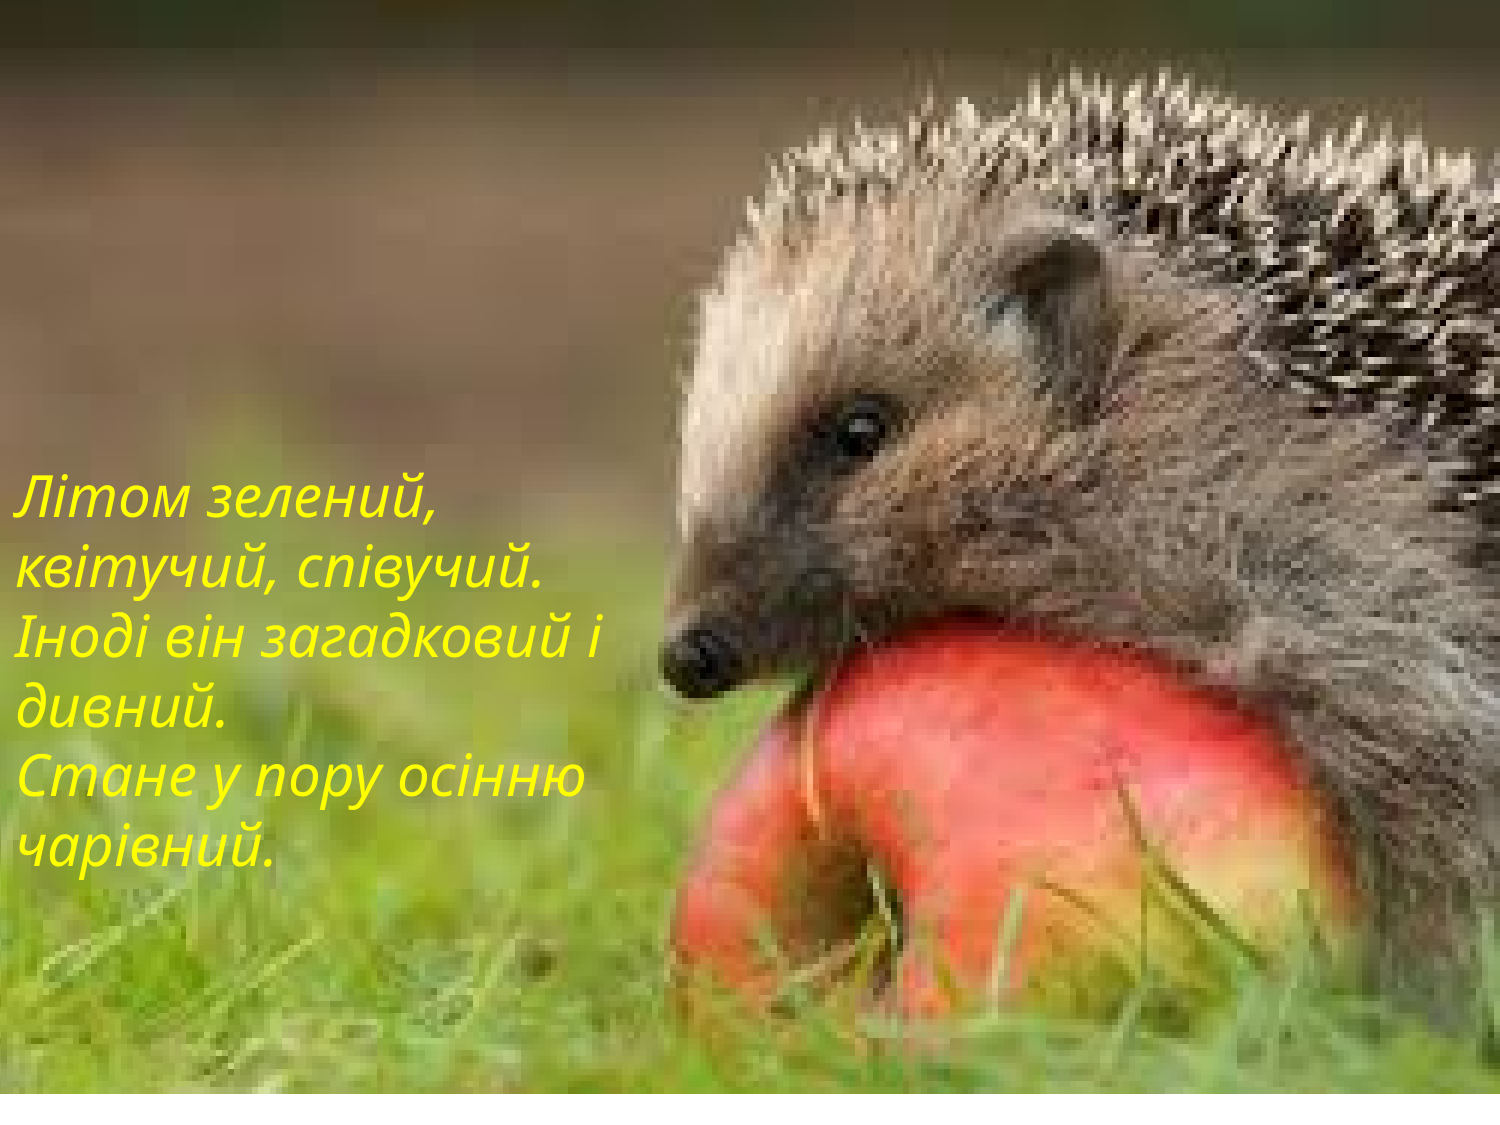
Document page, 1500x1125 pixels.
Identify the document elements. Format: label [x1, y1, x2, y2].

list [0, 0, 1500, 1095]
